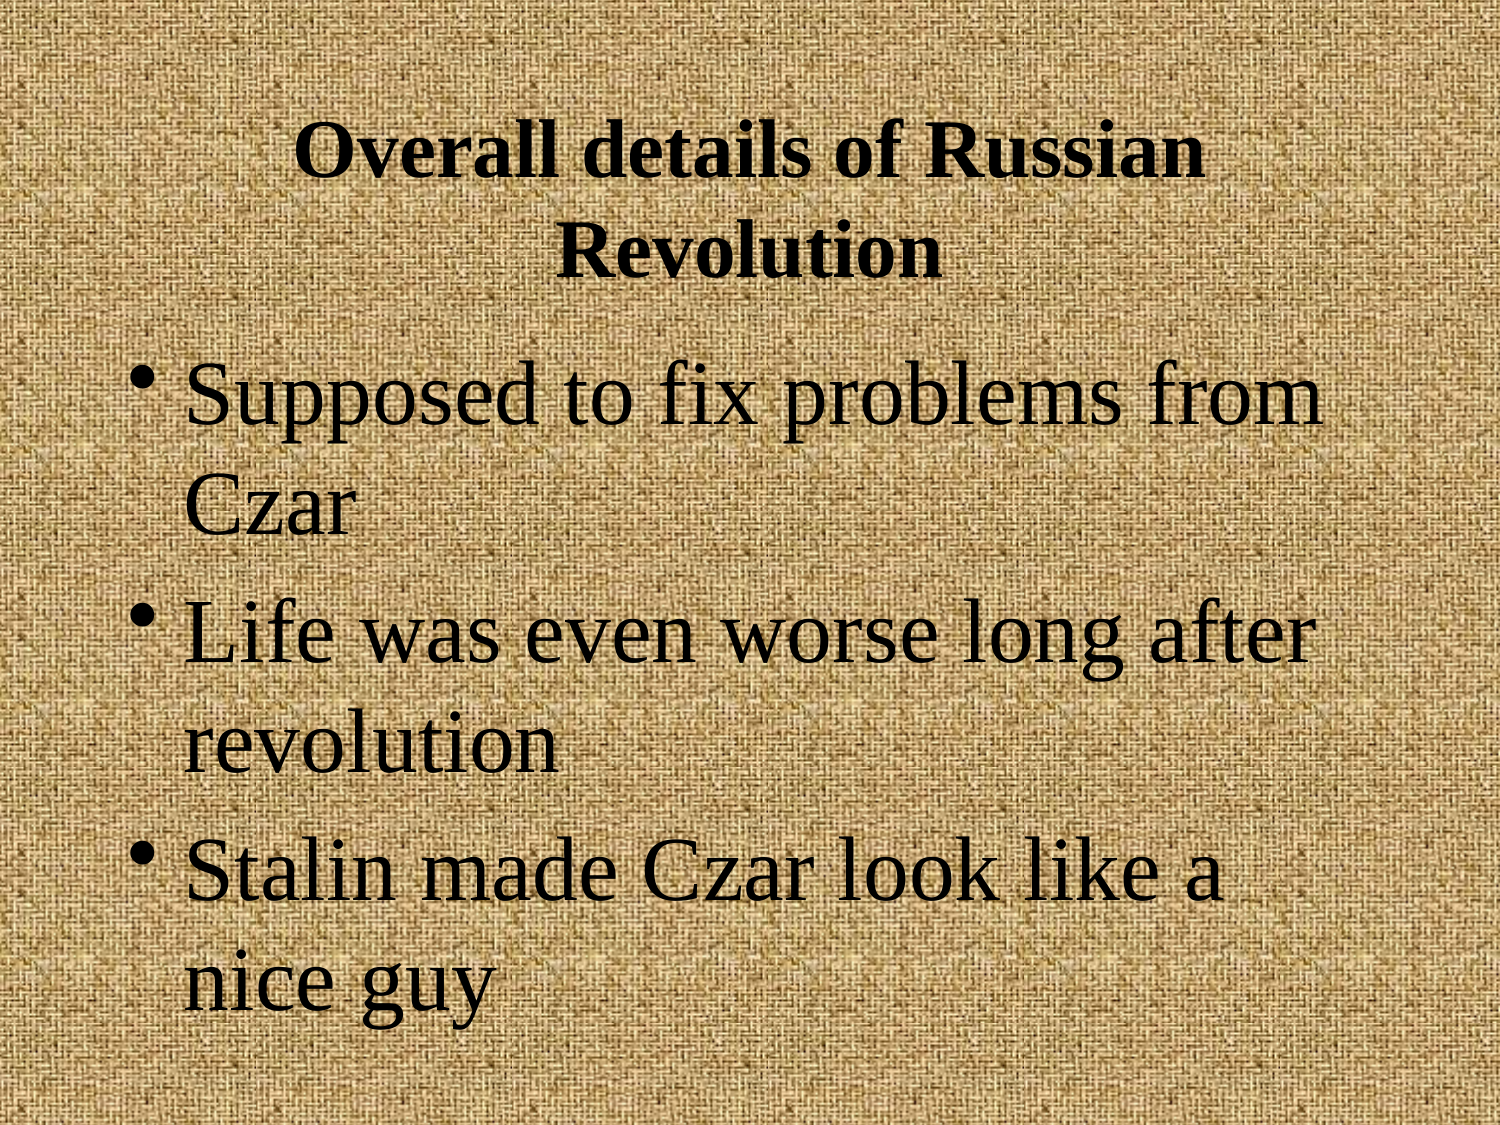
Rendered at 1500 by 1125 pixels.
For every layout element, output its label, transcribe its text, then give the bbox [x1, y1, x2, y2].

picture [0, 0, 1500, 1125]
title Overall details of Russian Revolution [112, 99, 1388, 288]
list Supposed to fix problems from Czar Life was even worse long after revolution Stalin made Czar look like a nice guy [112, 324, 1388, 1001]
